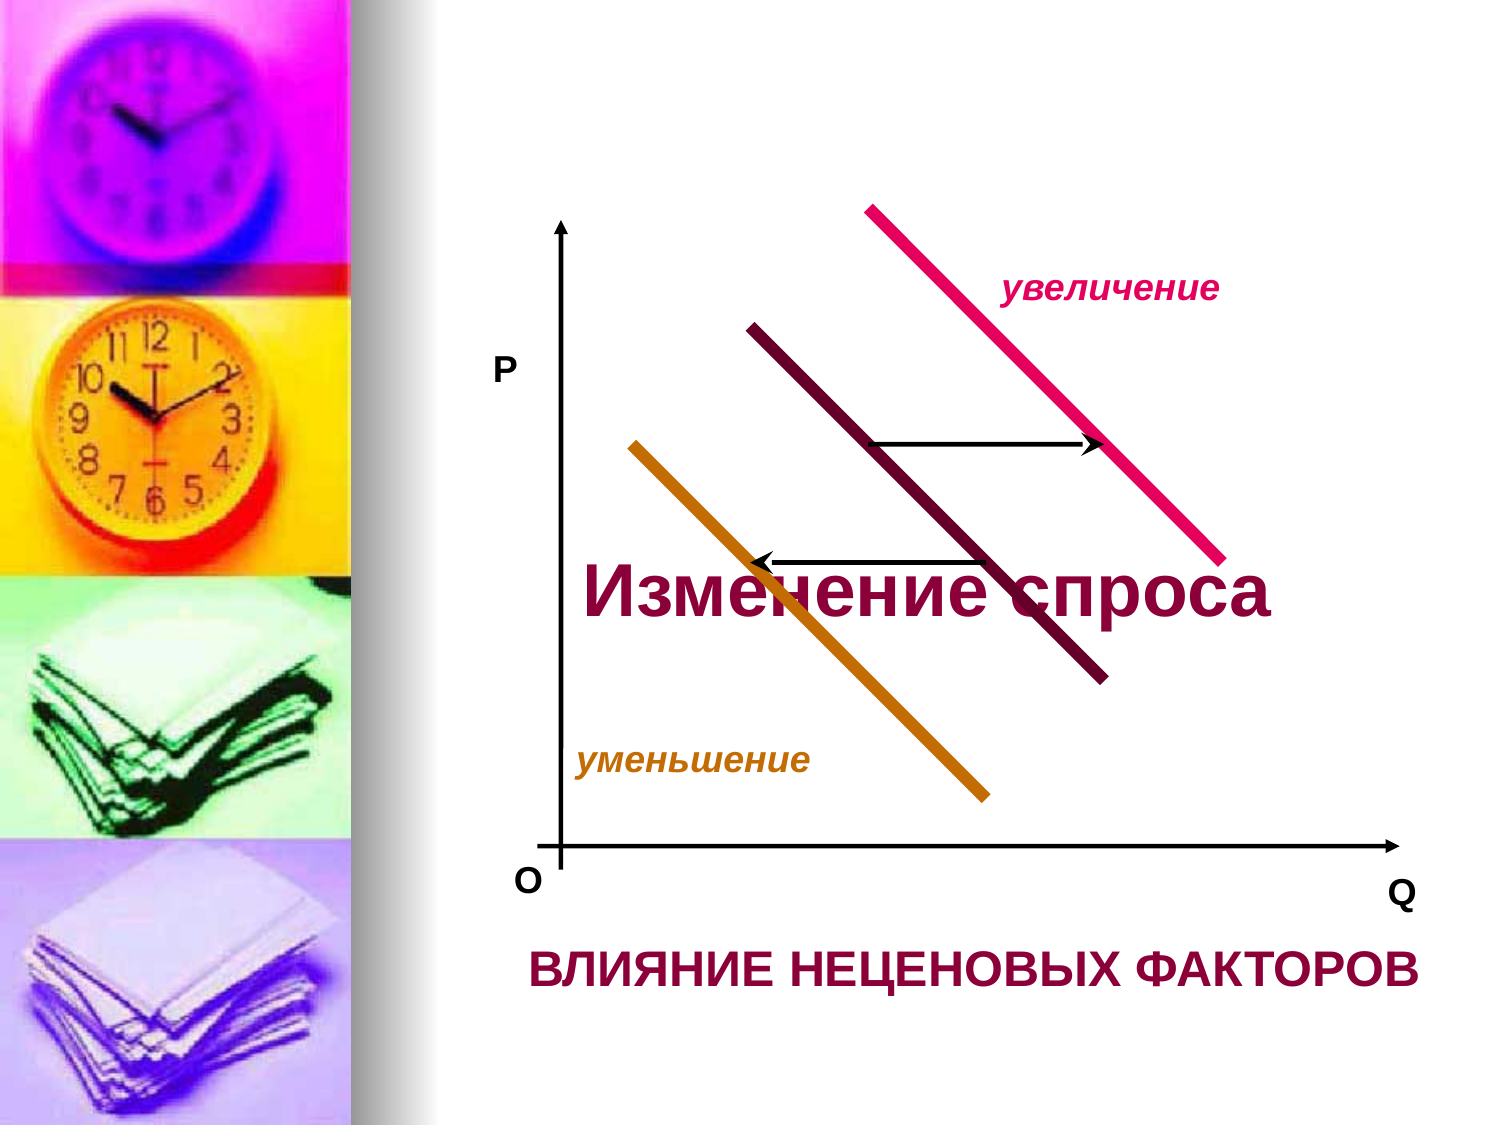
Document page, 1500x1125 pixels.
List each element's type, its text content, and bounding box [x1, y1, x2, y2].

text_box увеличение [986, 255, 1236, 316]
text_box P [478, 337, 975, 398]
text_box ВЛИЯНИЕ НЕЦЕНОВЫХ ФАКТОРОВ [501, 928, 1447, 1004]
text_box [750, 552, 771, 573]
text_box [537, 839, 1400, 853]
text_box [1083, 433, 1105, 455]
picture [0, 0, 351, 1125]
text_box уменьшение [561, 727, 826, 788]
text_box [554, 220, 568, 337]
title Изменение спроса [407, 125, 1448, 1048]
text_box О [498, 849, 558, 909]
text_box Q [1372, 860, 1432, 921]
